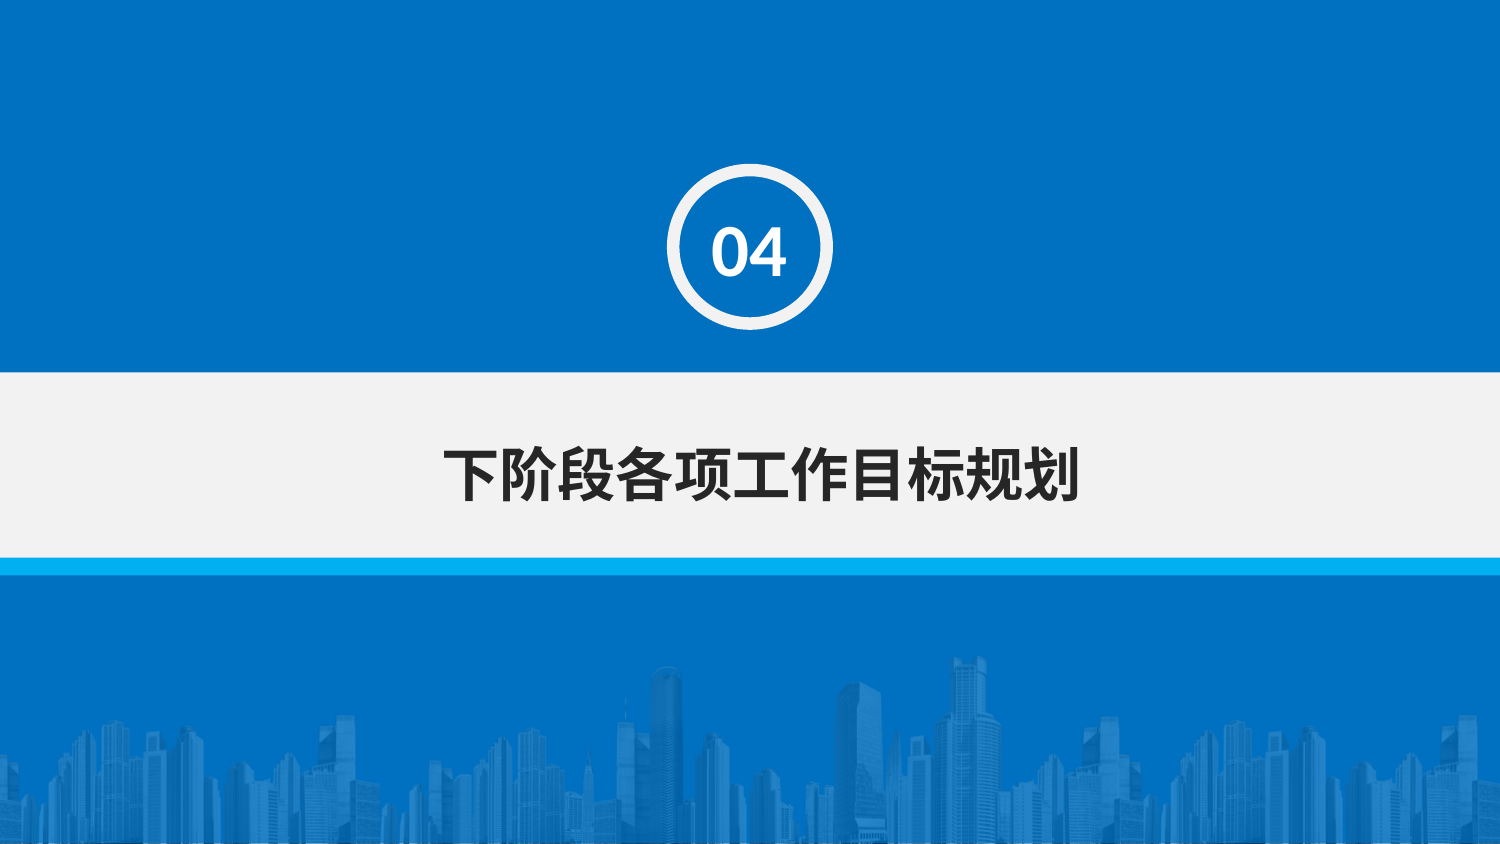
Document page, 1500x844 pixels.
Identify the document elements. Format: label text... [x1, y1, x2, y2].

text_box [0, 370, 1500, 483]
picture [0, 484, 1500, 557]
text_box 04 [671, 167, 829, 326]
picture [0, 576, 1500, 844]
text_box 下阶段各项工作目标规划 [407, 430, 1117, 482]
text_box [0, 0, 1500, 370]
